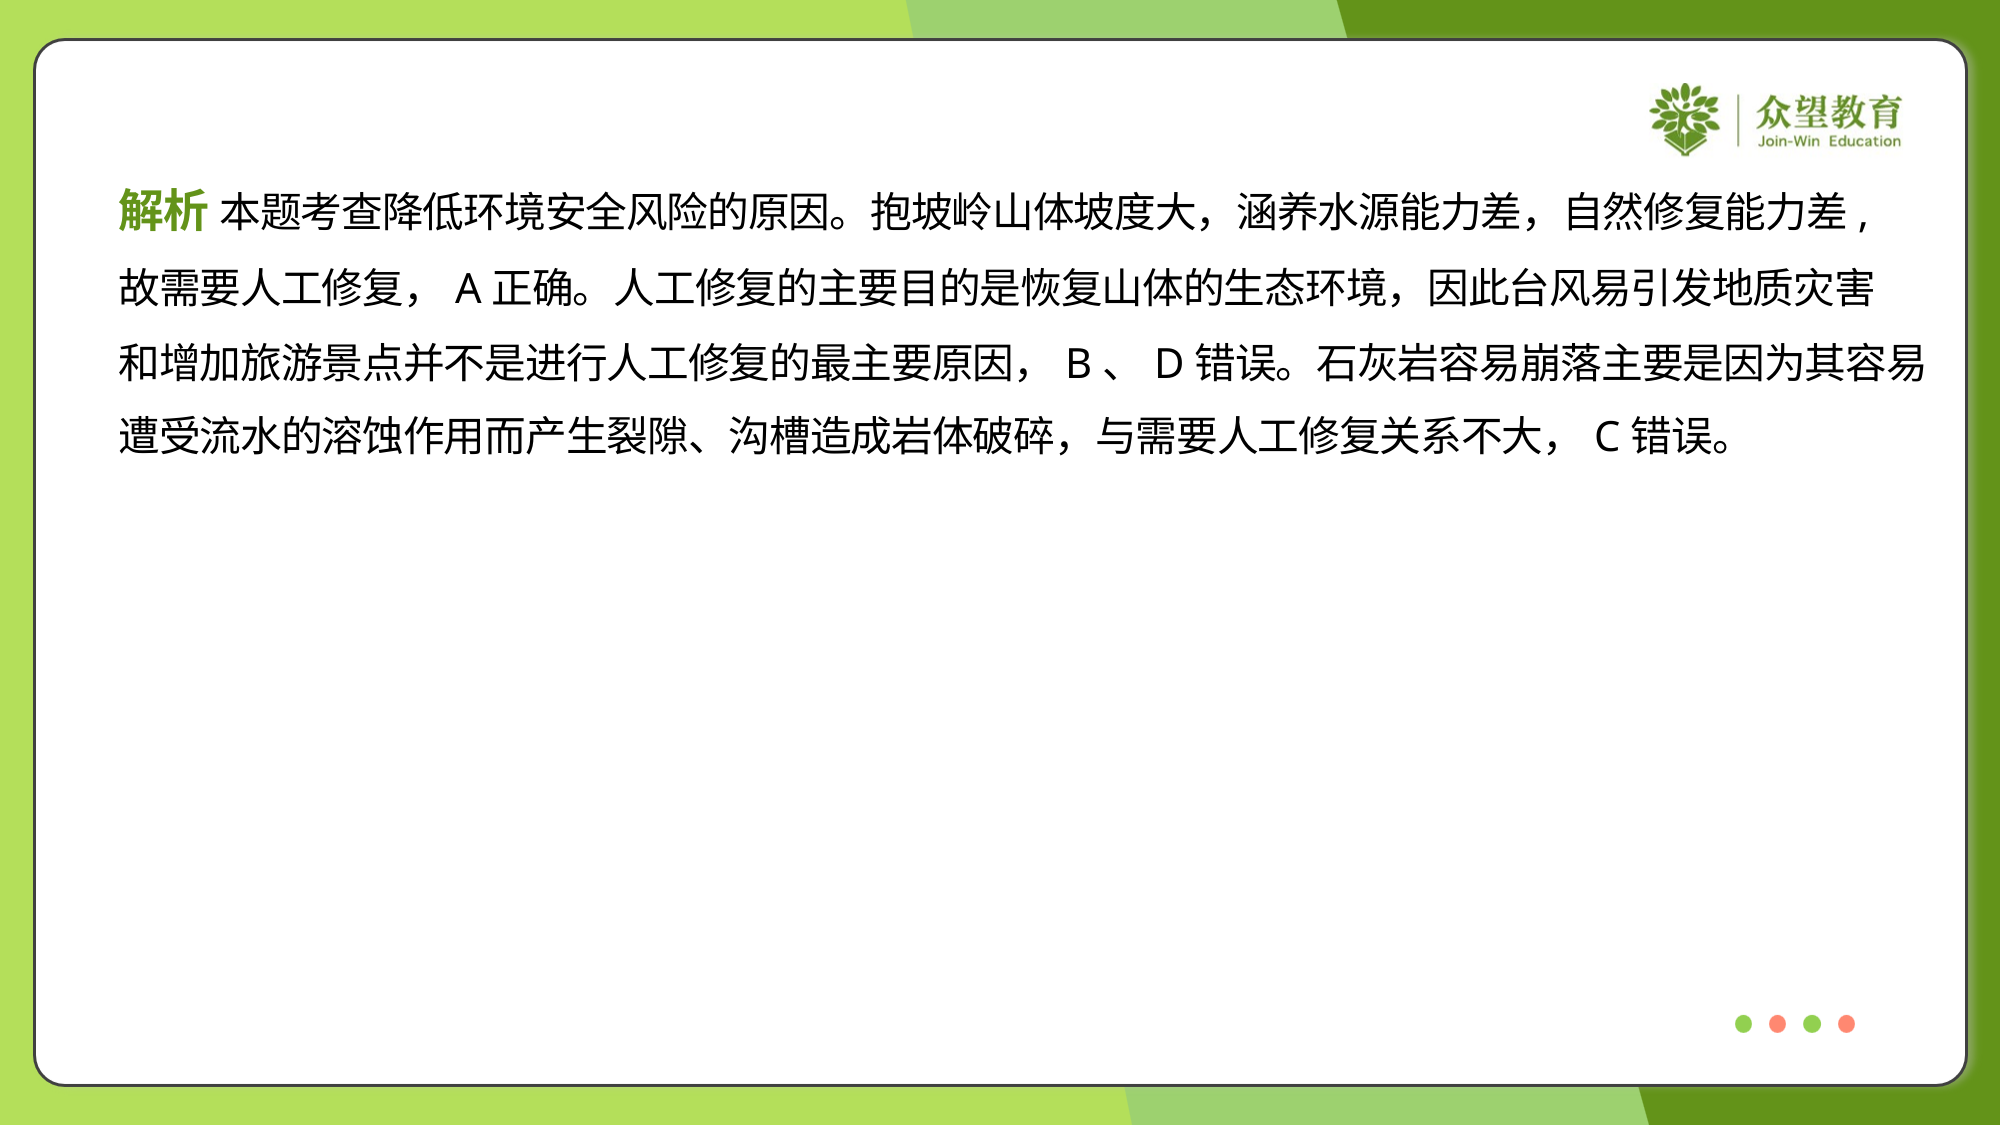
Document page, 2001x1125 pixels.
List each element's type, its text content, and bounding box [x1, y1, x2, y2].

picture [0, 0, 2000, 1125]
text_box 解析 本题考查降低环境安全风险的原因。抱坡岭山体坡度大，涵养水源能力差，自然修复能力差, 故需要人工修复，A正确。人工修复的主要目的是恢复山体的生态环境，因此台风易引发地质灾害 和增加旅游景点并不是进行人工修复的最主要原因，B、D错误。石灰岩容易崩落主要是因为其容易 遭受流水的溶蚀作用而产生裂隙、沟槽造成岩体破碎，与需要人工修复关系不大，C错误。 [118, 159, 1883, 452]
